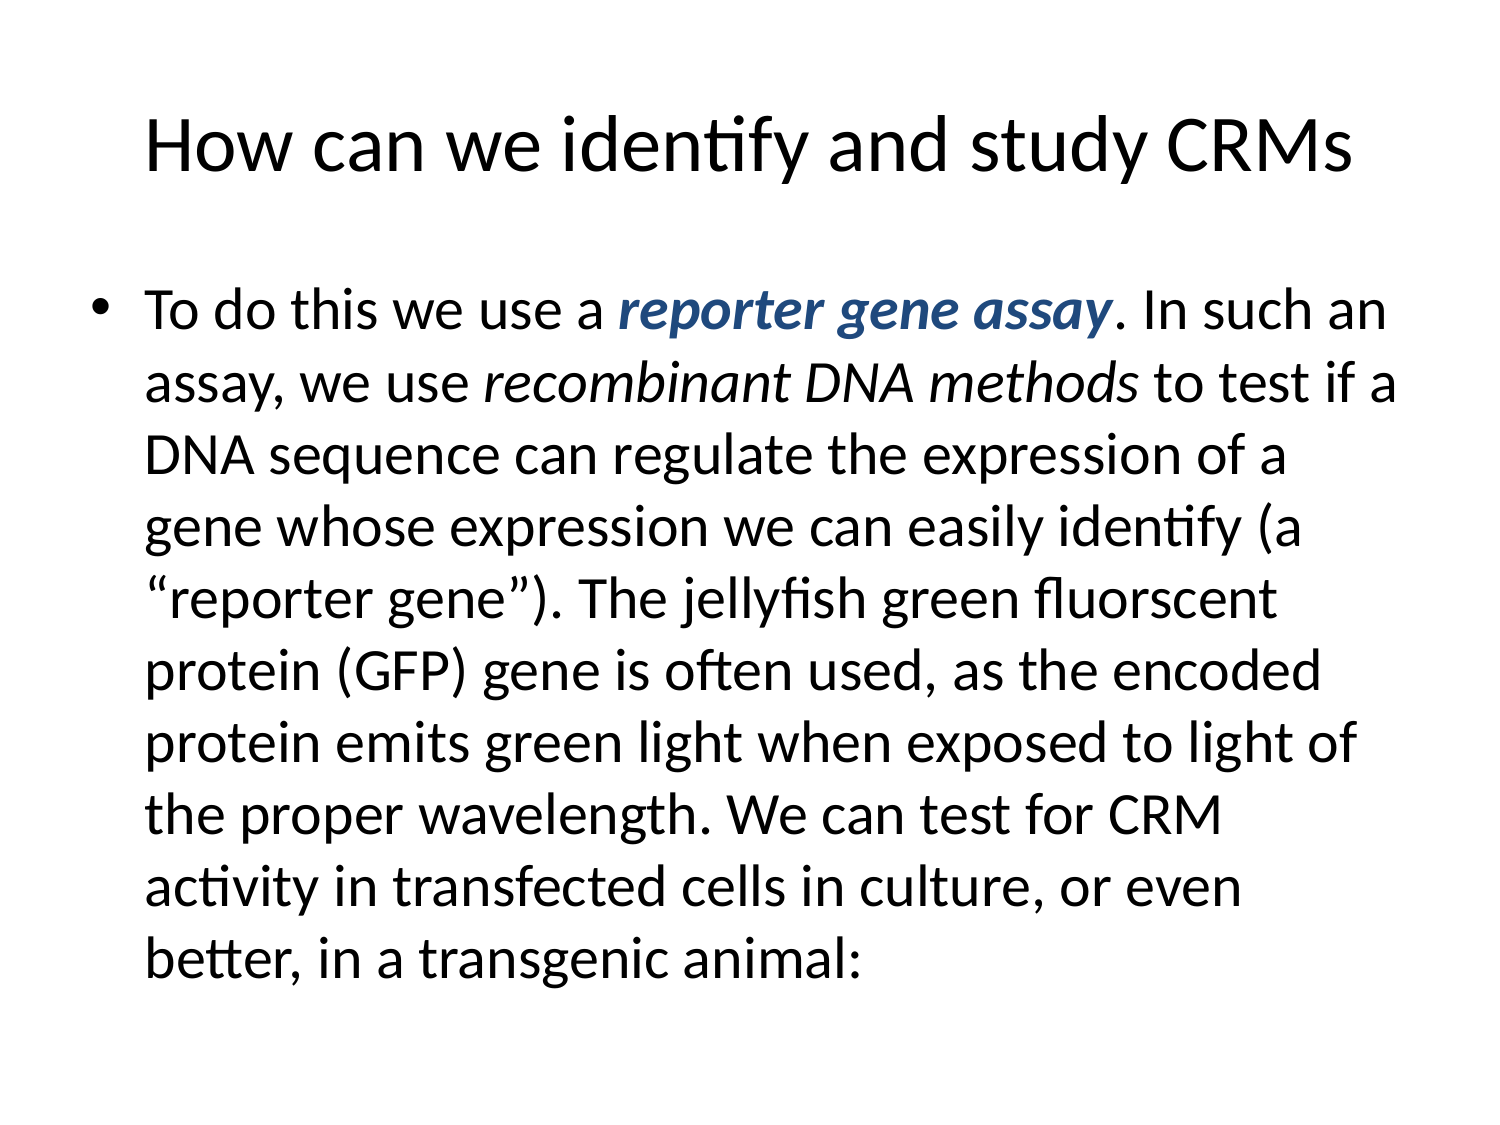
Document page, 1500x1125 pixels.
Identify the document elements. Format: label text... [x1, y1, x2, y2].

title How can we identify and study CRMs [75, 45, 1425, 233]
list To do this we use a reporter gene assay. In such an assay, we use recombinant DNA methods to test if a DNA sequence can regulate the expression of a gene whose expression we can easily identify (a “reporter gene”). The jellyfish green fluorscent protein (GFP) gene is often used, as the encoded protein emits green light when exposed to light of the proper wavelength. We can test for CRM activity in transfected cells in culture, or even better, in a transgenic animal: [75, 262, 1425, 1005]
